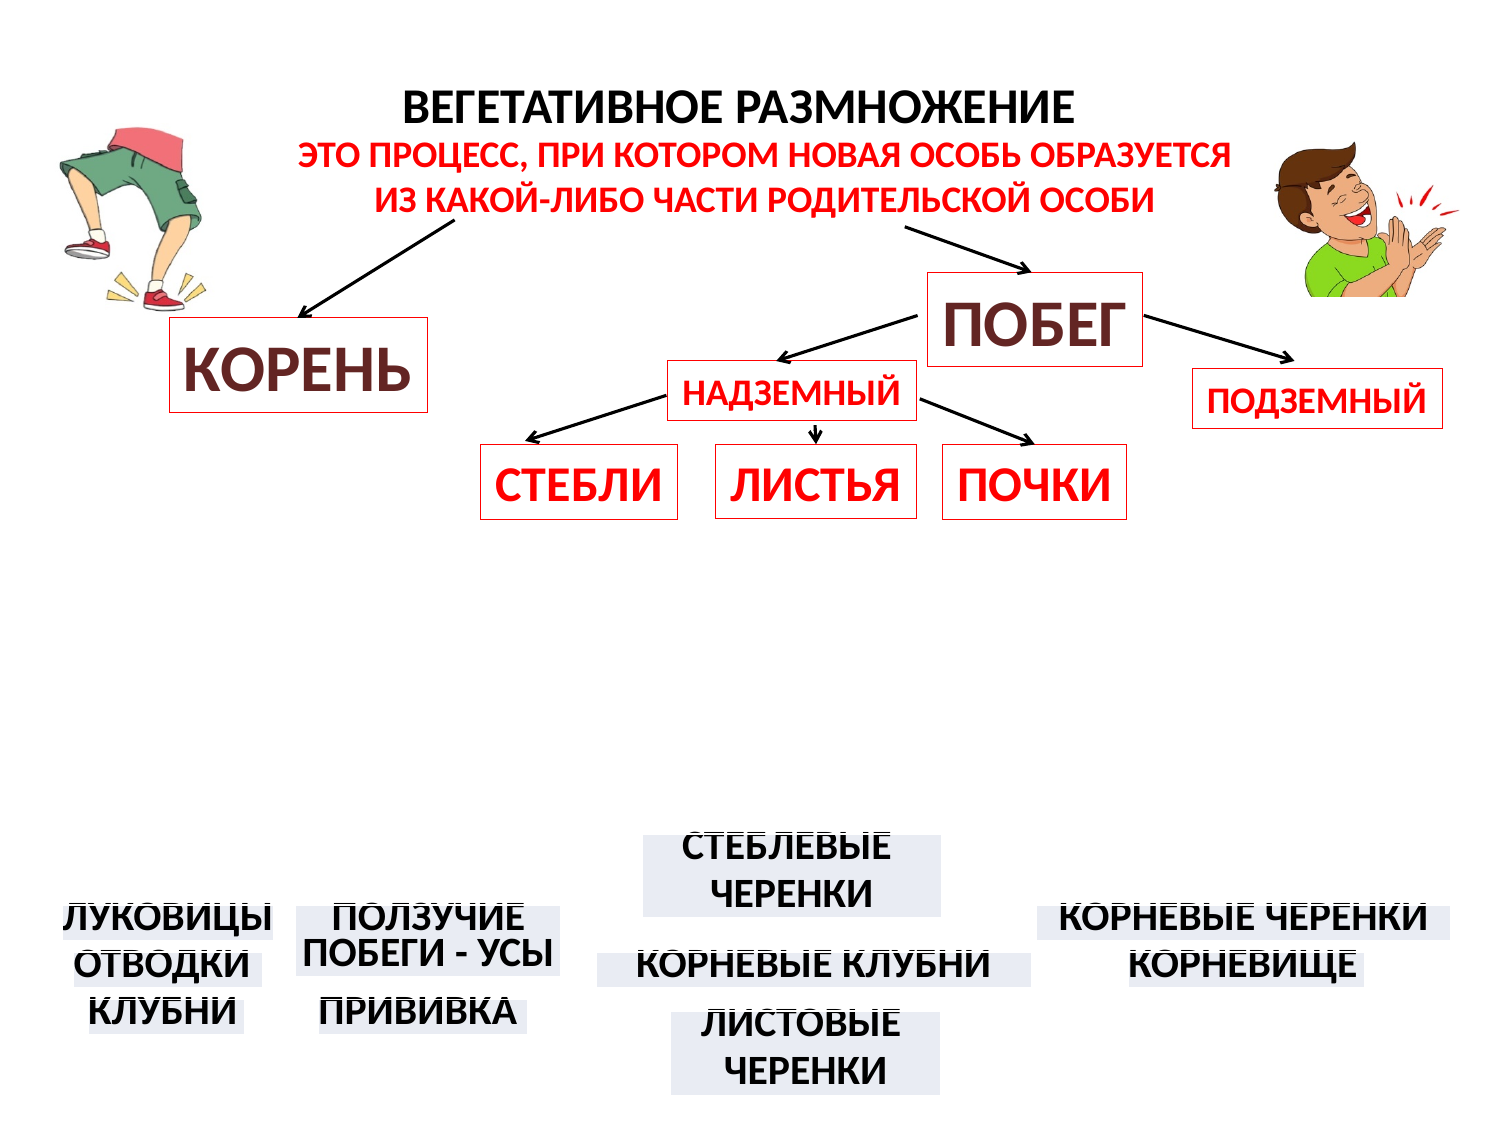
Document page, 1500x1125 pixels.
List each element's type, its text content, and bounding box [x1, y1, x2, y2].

table_header КОРНЕВЫЕ КЛУБНИ [597, 953, 1031, 987]
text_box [919, 398, 1036, 445]
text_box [904, 226, 1032, 273]
table_header КЛУБНИ [89, 1000, 244, 1034]
table_header СТЕБЛЕВЫЕ ЧЕРЕНКИ [643, 835, 941, 917]
text_box СТЕБЛИ [480, 444, 678, 520]
table_header ПОЛЗУЧИЕ ПОБЕГИ - УСЫ [296, 906, 560, 976]
text_box КОРЕНЬ [169, 317, 428, 413]
table_header ПРИВИВКА [319, 1000, 527, 1034]
text_box ЛИСТЬЯ [715, 444, 917, 519]
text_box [297, 219, 455, 319]
table_header КОРНЕВИЩЕ [1129, 953, 1364, 987]
text_box НАДЗЕМНЫЙ [667, 360, 917, 421]
text_box ПОЧКИ [942, 444, 1127, 520]
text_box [1143, 315, 1295, 362]
table_header ЛУКОВИЦЫ [63, 906, 273, 940]
text_box ПОБЕГ [927, 272, 1143, 367]
text_box ВЕГЕТАТИВНОЕ РАЗМНОЖЕНИЕ [387, 66, 1091, 122]
picture [1269, 141, 1463, 297]
text_box ПОДЗЕМНЫЙ [1192, 368, 1443, 429]
text_box ЭТО ПРОЦЕСС, ПРИ КОТОРОМ НОВАЯ ОСОБЬ ОБРАЗУЕТСЯ ИЗ КАКОЙ-ЛИБО ЧАСТИ РОДИТЕЛЬСКОЙ ОСОБИ [221, 122, 1451, 228]
table_header КОРНЕВЫЕ ЧЕРЕНКИ [1037, 906, 1450, 940]
picture [52, 122, 221, 316]
table_header ЛИСТОВЫЕ ЧЕРЕНКИ [671, 1012, 940, 1095]
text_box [775, 315, 918, 362]
table_header ОТВОДКИ [74, 953, 262, 987]
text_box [524, 395, 667, 442]
